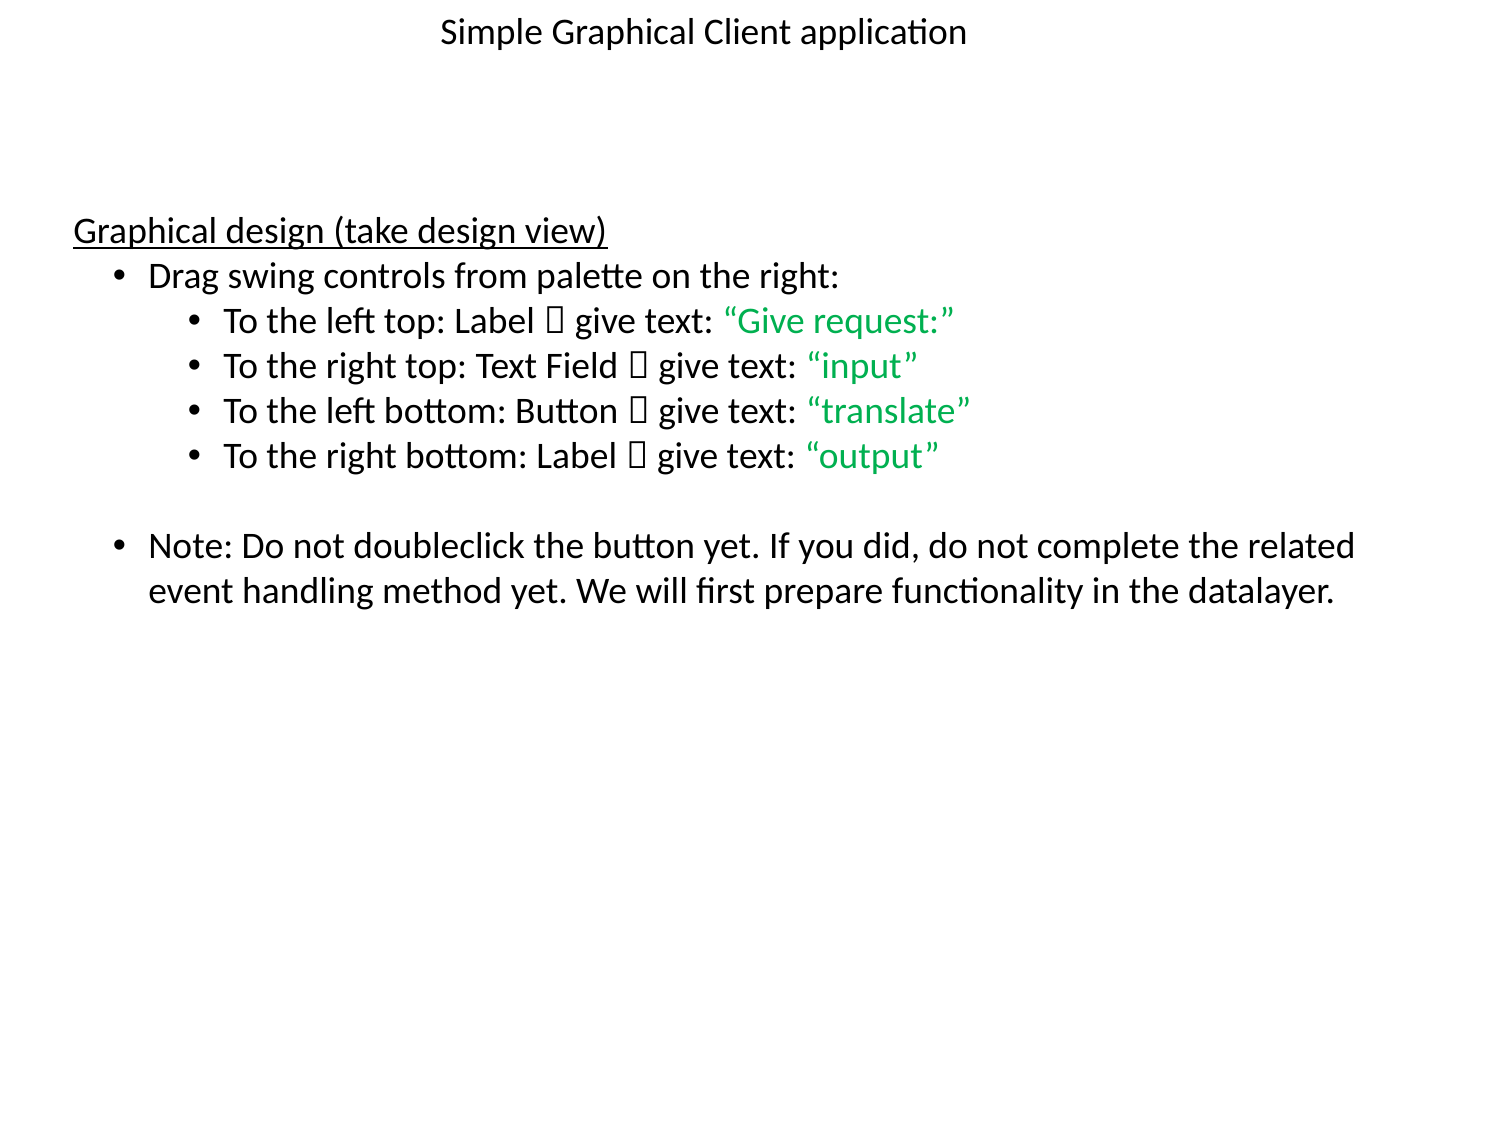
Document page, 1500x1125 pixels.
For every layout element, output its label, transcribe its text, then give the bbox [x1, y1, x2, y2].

text_box Graphical design (take design view) Drag swing controls from palette on the right: To the left top: Label  give text: “Give request:” To the right top: Text Field  give text: “input” To the left bottom: Button  give text: “translate” To the right bottom: Label  give text: “output” Note: Do not doubleclick the button yet. If you did, do not complete the related event handling method yet. We will first prepare functionality in the datalayer. [58, 199, 1453, 979]
text_box Simple Graphical Client application [425, 0, 984, 60]
